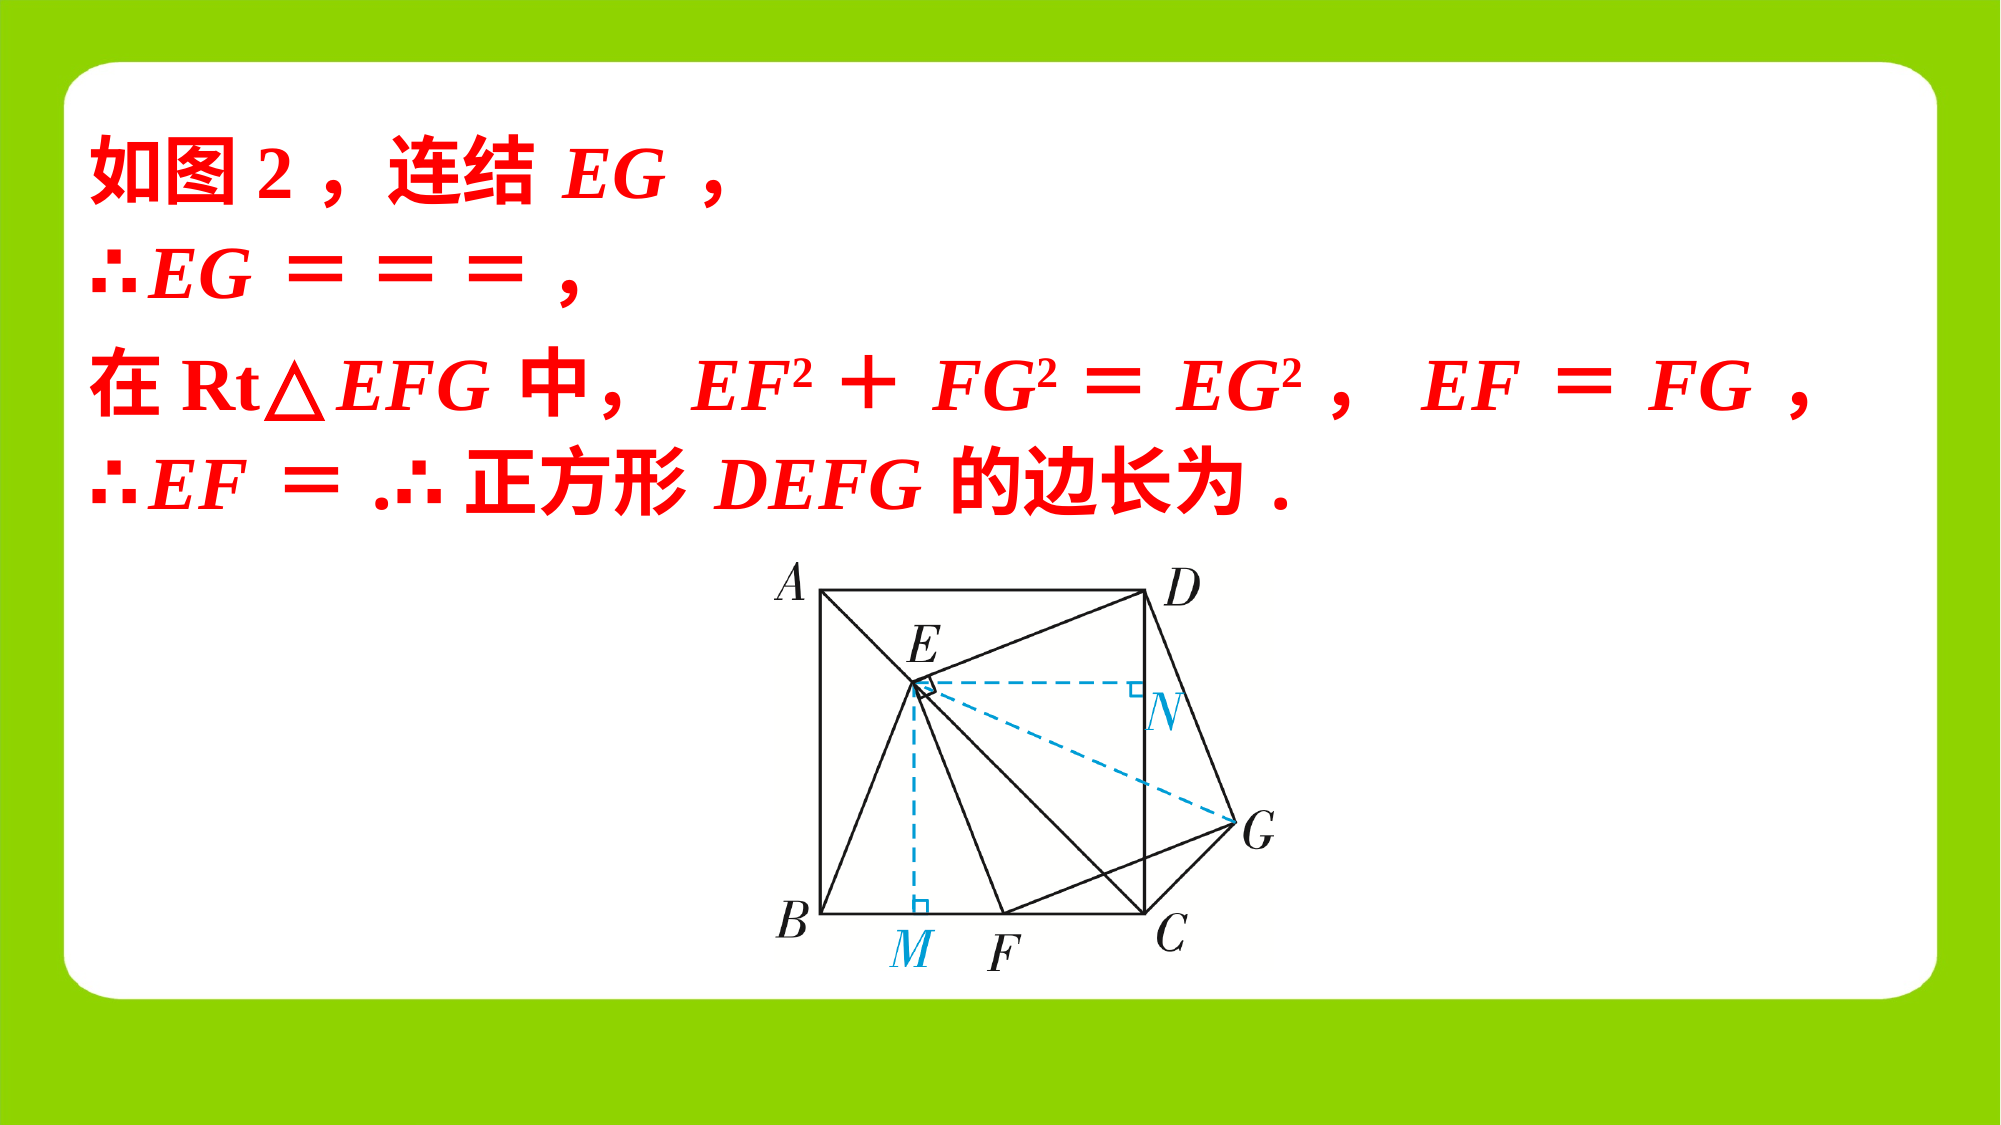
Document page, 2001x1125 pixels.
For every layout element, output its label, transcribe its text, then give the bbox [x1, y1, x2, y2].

text_box 在Rt△EFG中，EF2＋FG2＝EG2，EF＝FG， [88, 335, 1659, 427]
text_box 如图2，连结EG， [88, 123, 704, 215]
picture [0, 0, 2001, 1125]
